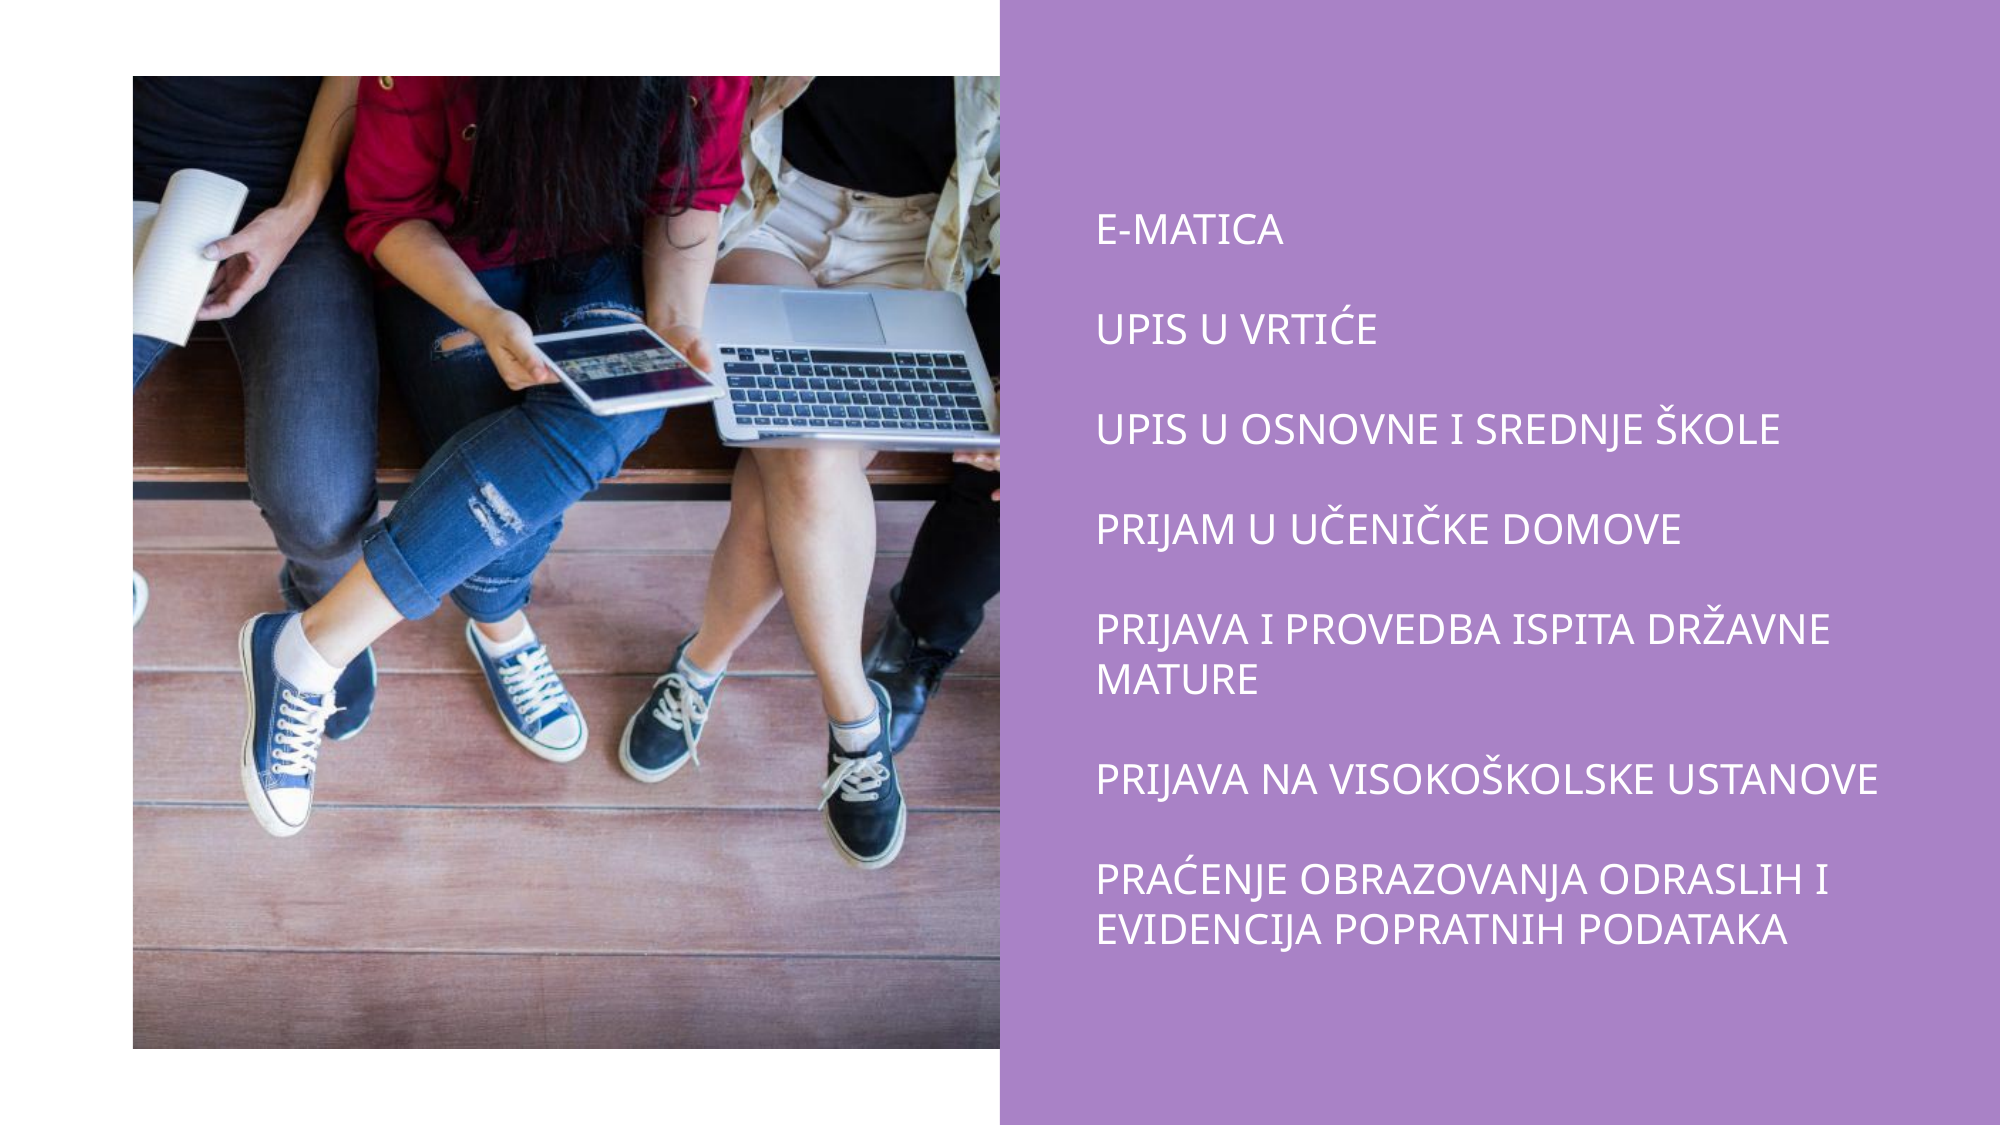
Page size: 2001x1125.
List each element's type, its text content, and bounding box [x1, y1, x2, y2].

picture [132, 76, 1000, 1049]
text_box [999, 0, 2000, 1125]
text_box E-MATICA UPIS U VRTIĆE UPIS U OSNOVNE I SREDNJE ŠKOLE PRIJAM U UČENIČKE DOMOVE PRIJAVA I PROVEDBA ISPITA DRŽAVNE MATURE PRIJAVA NA VISOKOŠKOLSKE USTANOVE PRAĆENJE OBRAZOVANJA ODRASLIH I EVIDENCIJA POPRATNIH PODATAKA [1080, 195, 1963, 1011]
